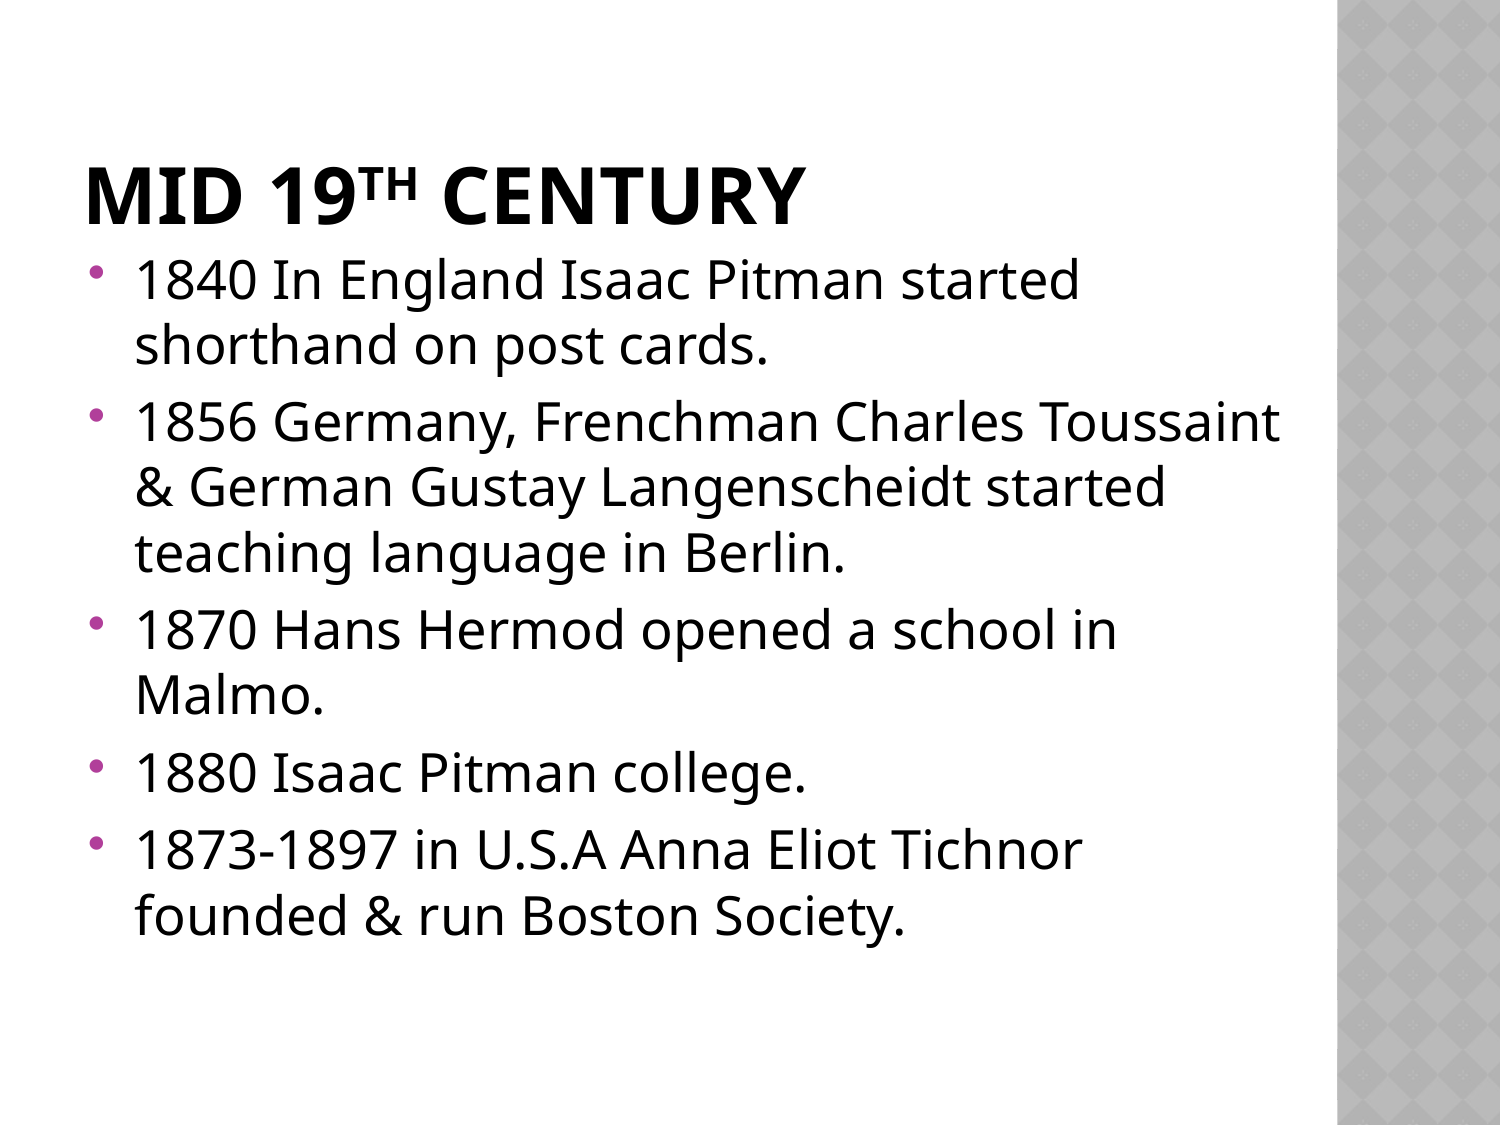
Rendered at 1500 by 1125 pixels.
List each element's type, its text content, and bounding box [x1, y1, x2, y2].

title Mid 19th century [75, 52, 1263, 237]
list 1840 In England Isaac Pitman started shorthand on post cards. 1856 Germany, Frenchman Charles Toussaint & German Gustay Langenscheidt started teaching language in Berlin. 1870 Hans Hermod opened a school in Malmo. 1880 Isaac Pitman college. 1873-1897 in U.S.A Anna Eliot Tichnor founded & run Boston Society. [75, 237, 1313, 1063]
